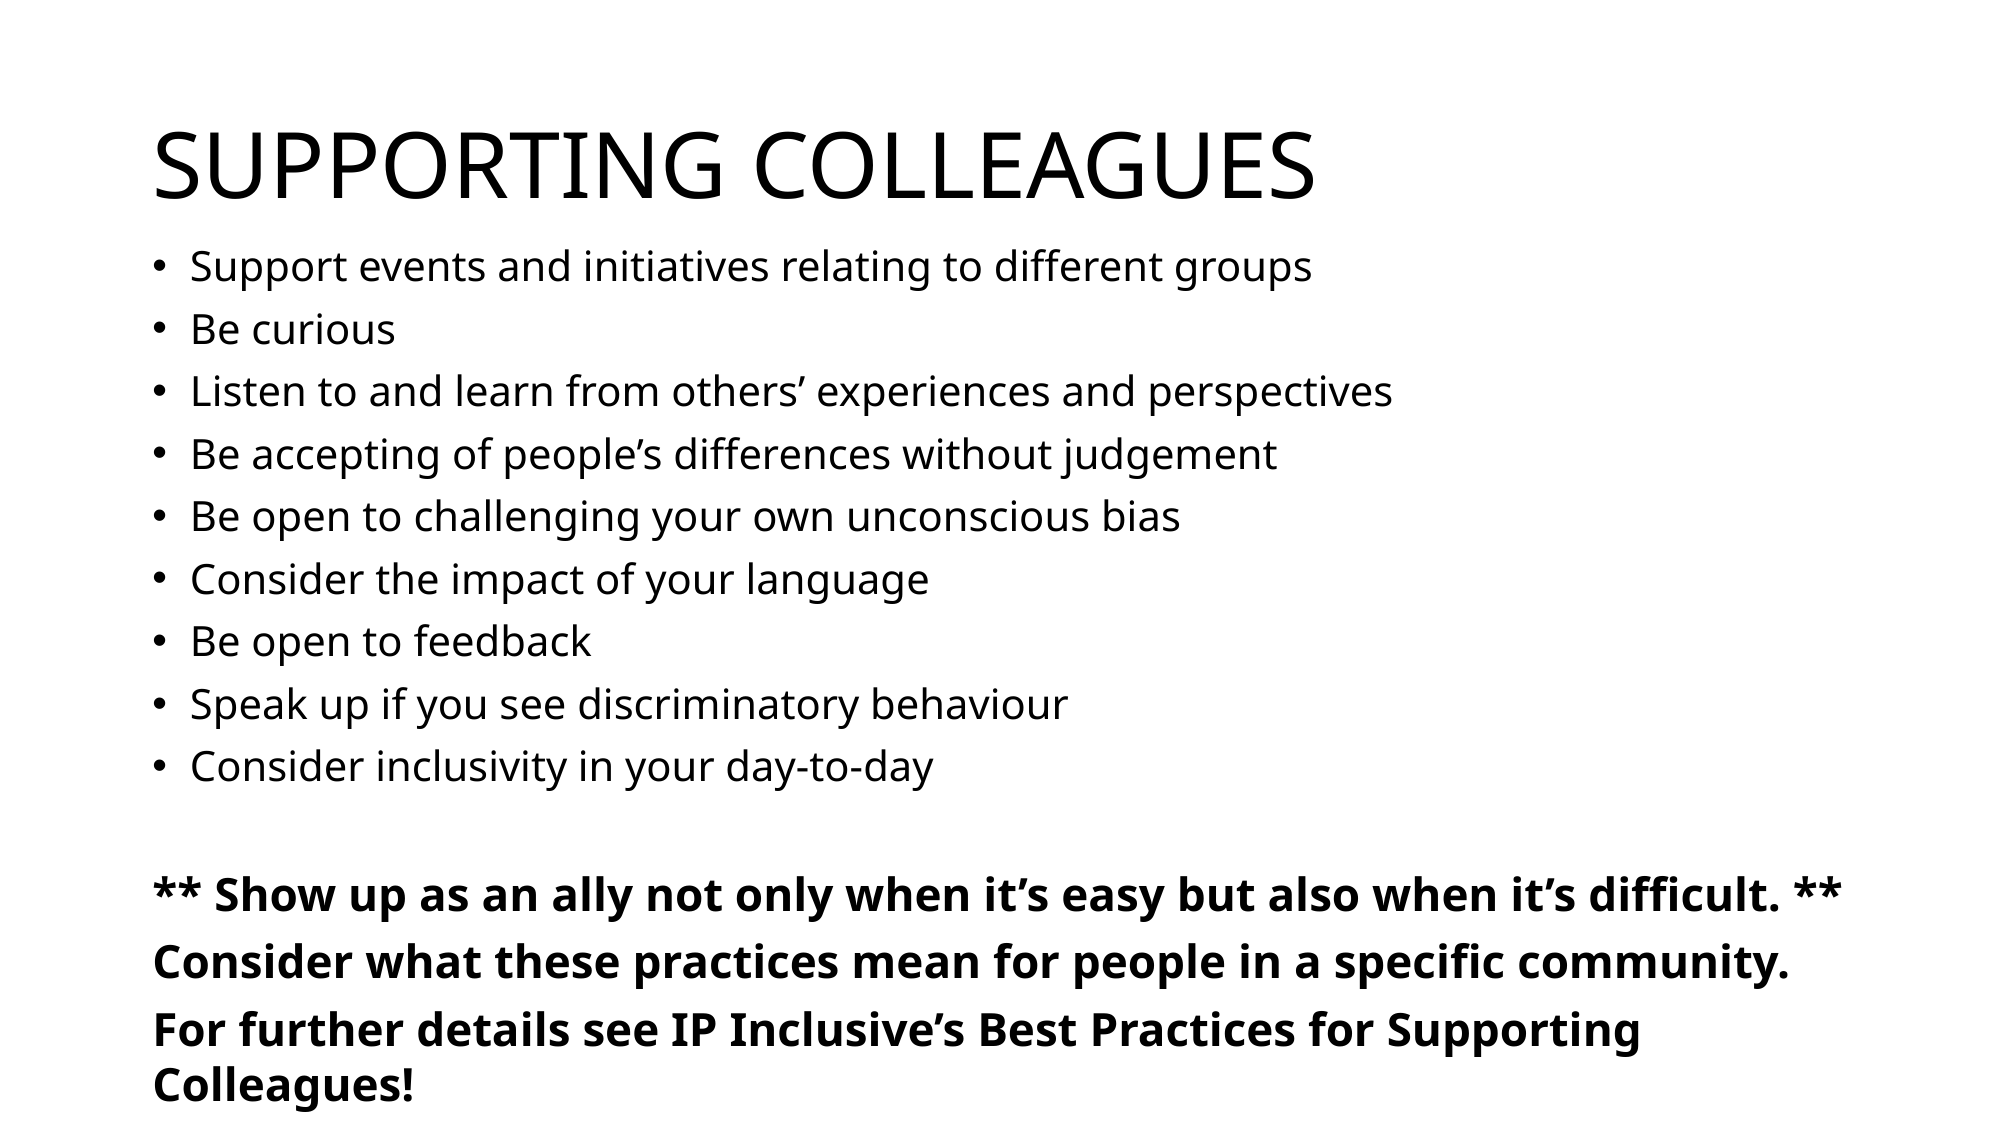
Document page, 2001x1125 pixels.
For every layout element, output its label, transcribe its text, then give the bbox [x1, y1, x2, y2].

title SUPPORTING COLLEAGUES [137, 59, 1863, 232]
list Support events and initiatives relating to different groups Be curious Listen to and learn from others’ experiences and perspectives Be accepting of people’s differences without judgement Be open to challenging your own unconscious bias Consider the impact of your language Be open to feedback Speak up if you see discriminatory behaviour Consider inclusivity in your day-to-day ** Show up as an ally not only when it’s easy but also when it’s difficult. ** Consider what these practices mean for people in a specific community. For further details see IP Inclusive’s Best Practices for Supporting Colleagues! [137, 232, 1863, 1088]
